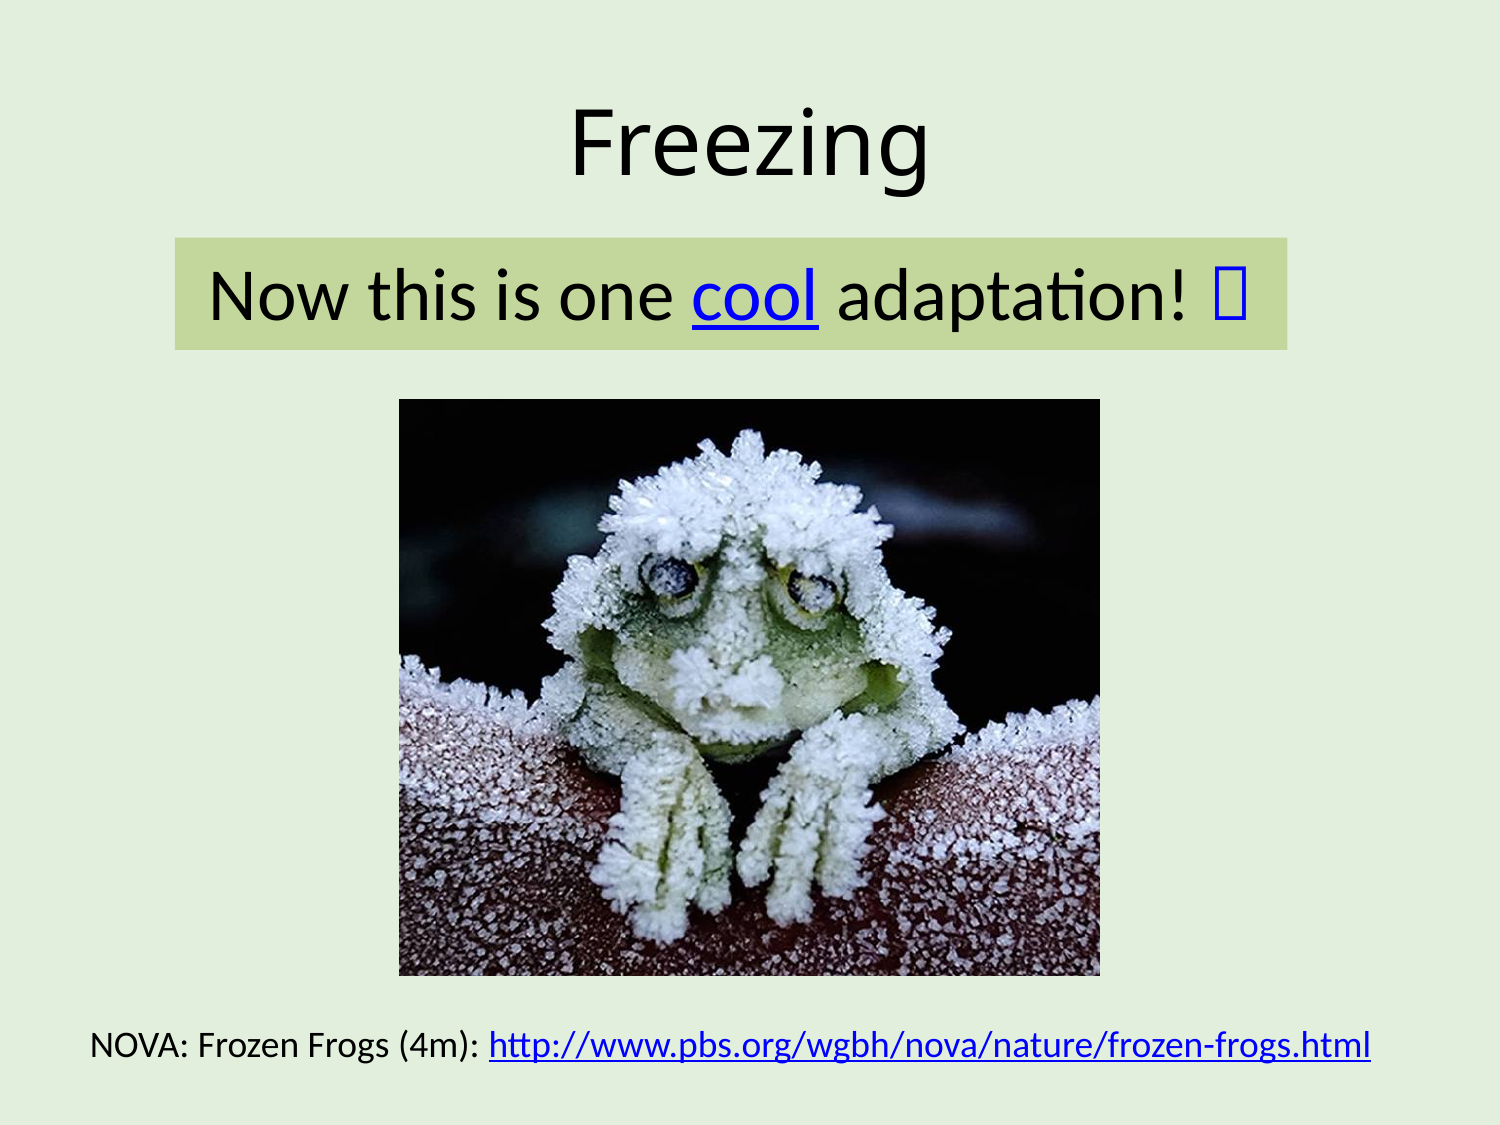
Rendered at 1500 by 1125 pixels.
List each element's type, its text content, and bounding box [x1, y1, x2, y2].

text_box NOVA: Frozen Frogs (4m): http://www.pbs.org/wgbh/nova/nature/frozen-frogs.html [75, 1012, 1400, 1073]
title Freezing [75, 45, 1425, 233]
picture [399, 399, 1101, 976]
list Now this is one cool adaptation!  [174, 237, 1288, 350]
